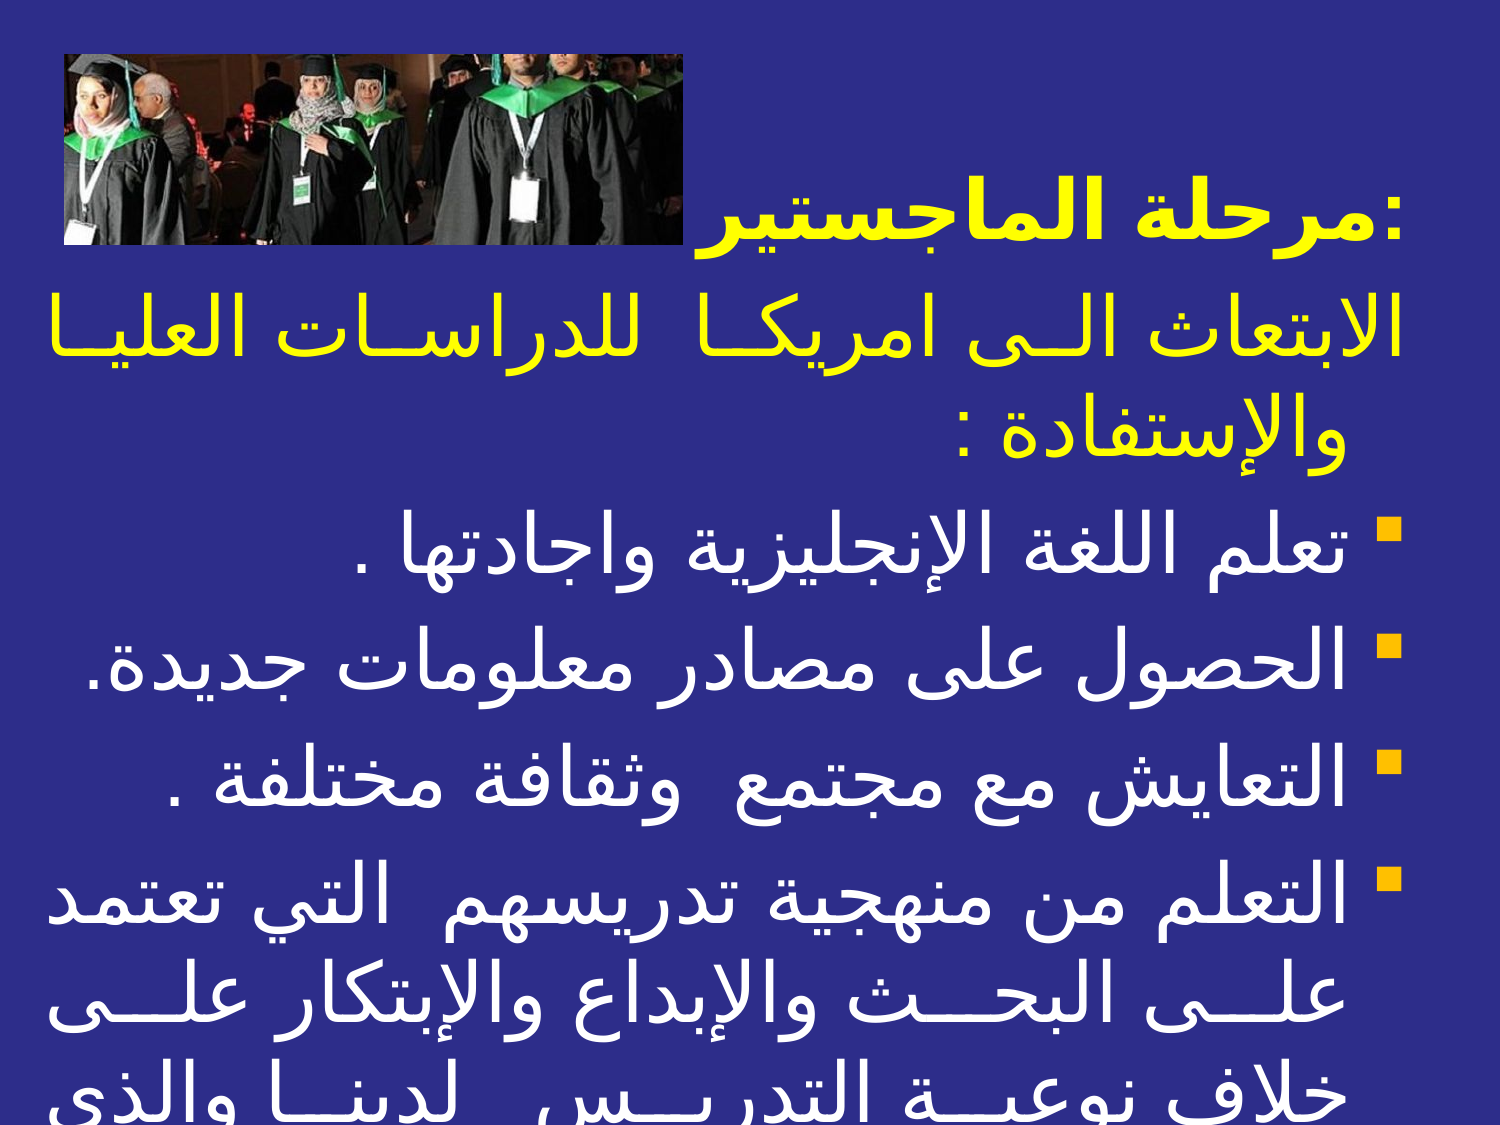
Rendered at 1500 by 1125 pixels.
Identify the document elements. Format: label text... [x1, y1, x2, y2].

picture [64, 54, 683, 245]
list مرحلة الماجستير: الابتعاث الى امريكا للدراسات العليا والإستفادة : تعلم اللغة الإنجليزية واجادتها . الحصول على مصادر معلومات جديدة. التعايش مع مجتمع وثقافة مختلفة . التعلم من منهجية تدريسهم التي تعتمد على البحث والإبداع والإبتكار على خلاف نوعية التدريس لدينا والذي يعتمد على الحفظ والتلقين عموماً. [29, 148, 1424, 1059]
